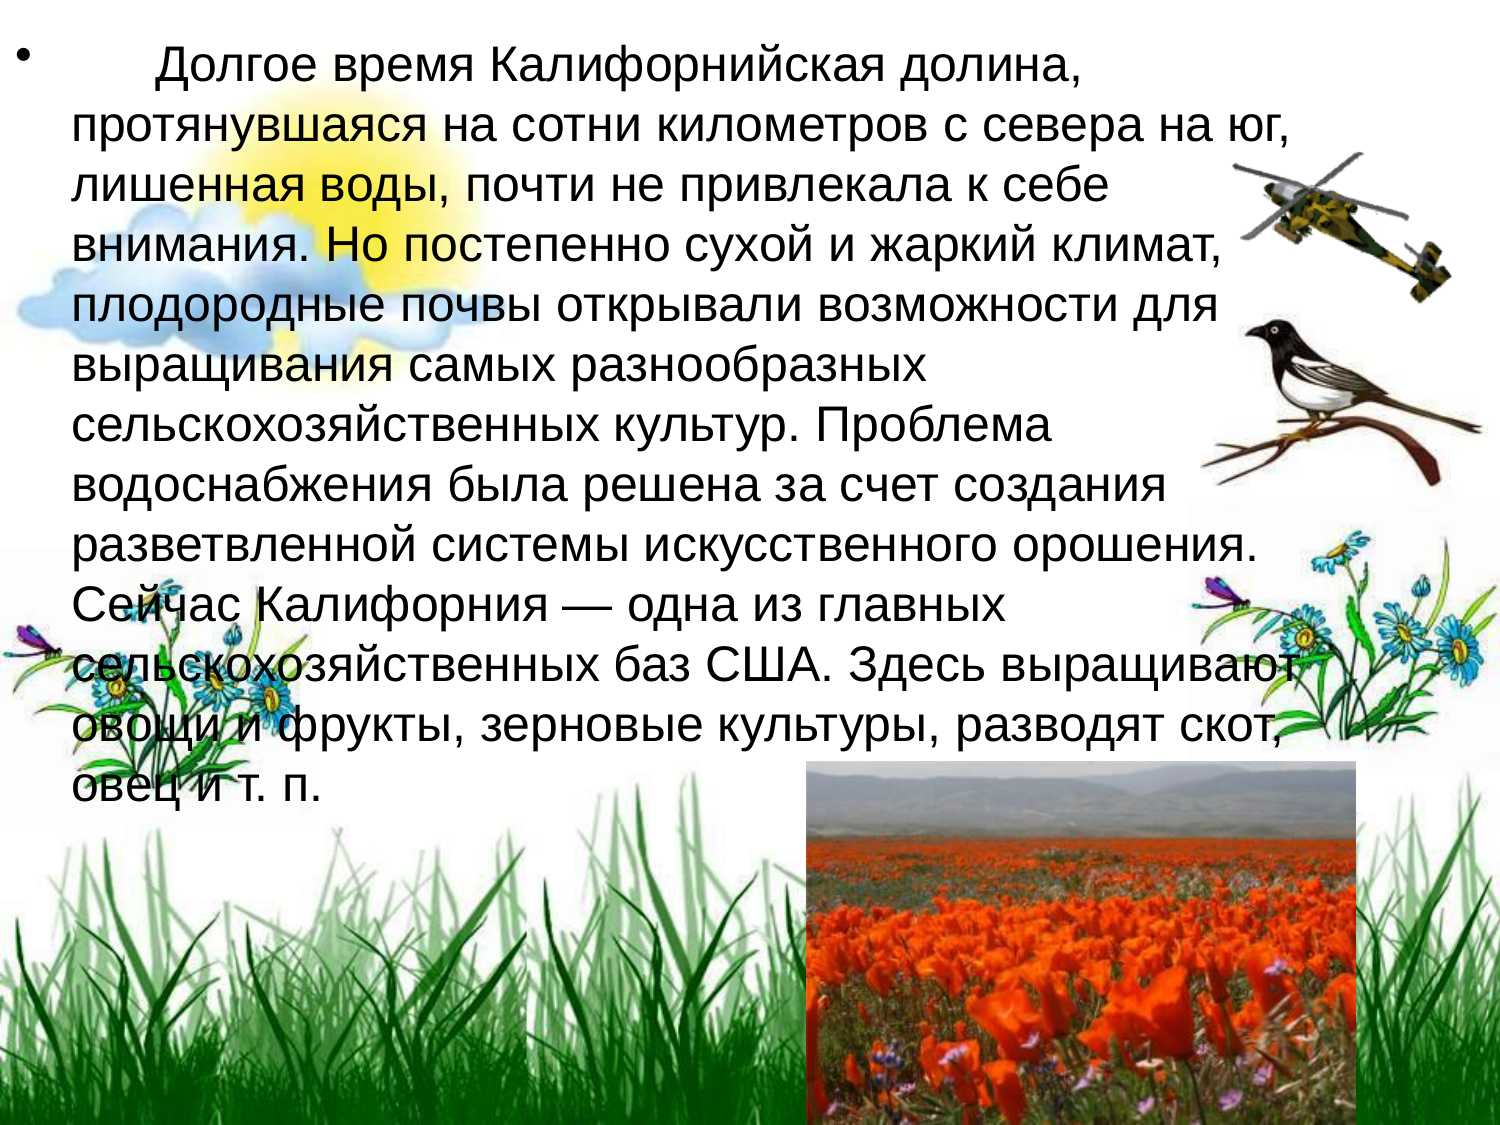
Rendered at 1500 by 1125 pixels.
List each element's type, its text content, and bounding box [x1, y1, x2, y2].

picture [0, 0, 1500, 1125]
list Долгое время Калифорнийская долина, протянувшаяся на сотни километров с севера на юг, лишенная воды, почти не привлекала к себе внимания. Но постепенно сухой и жаркий климат, плодородные почвы открывали возможности для выращивания самых разнообразных сельскохозяйственных культур. Проблема водоснабжения была решена за счет создания разветвленной системы искусственного орошения. Сейчас Калифорния — одна из главных сельскохозяйственных баз США. Здесь выращивают овощи и фрукты, зерновые культуры, разводят скот, овец и т. п. [0, 23, 1351, 1006]
